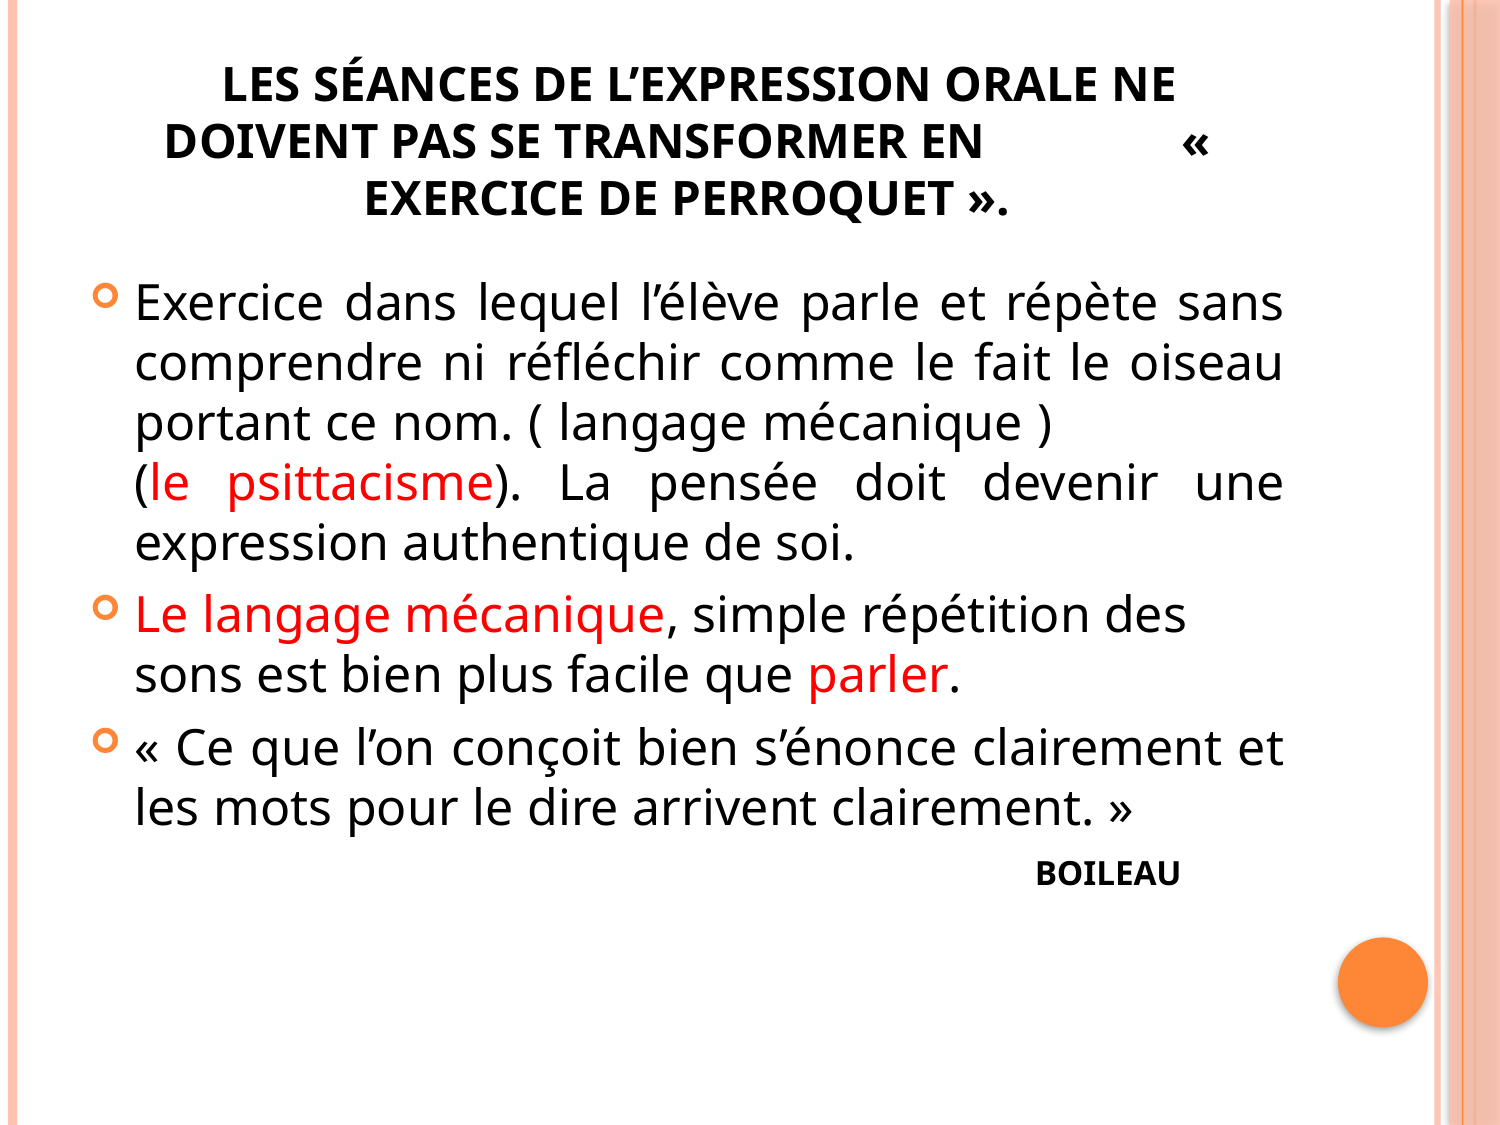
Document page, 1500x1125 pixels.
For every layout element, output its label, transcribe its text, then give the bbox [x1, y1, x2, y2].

list Exercice dans lequel l’élève parle et répète sans comprendre ni réfléchir comme le fait le oiseau portant ce nom. ( langage mécanique ) (le psittacisme). La pensée doit devenir une expression authentique de soi. Le langage mécanique, simple répétition des sons est bien plus facile que parler. « Ce que l’on conçoit bien s’énonce clairement et les mots pour le dire arrivent clairement. » BOILEAU [75, 262, 1300, 1062]
title les séances de l’expression orale ne doivent pas se transformer en « exercice de perroquet ». [75, 45, 1300, 233]
